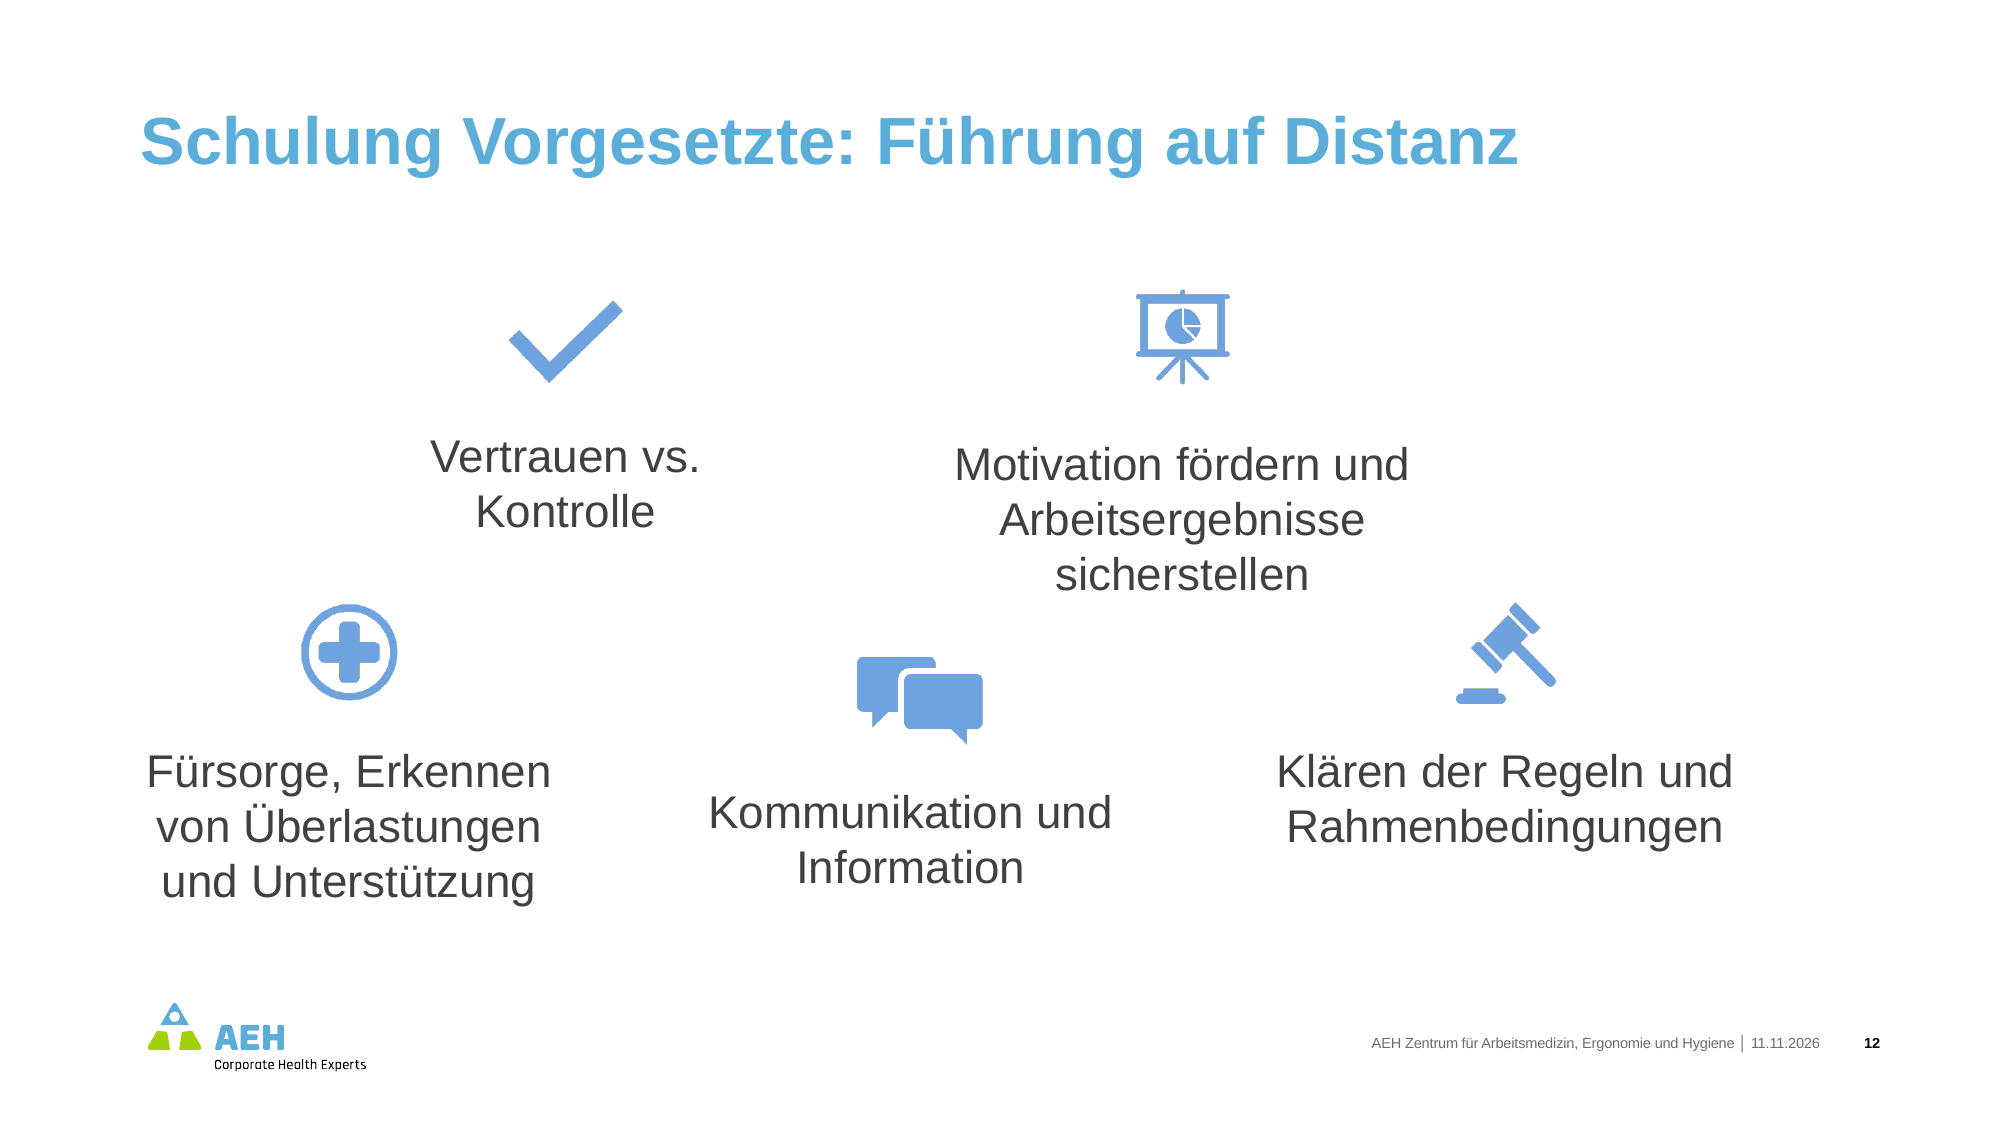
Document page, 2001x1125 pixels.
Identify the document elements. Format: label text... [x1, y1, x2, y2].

text_box Fürsorge, Erkennen von Überlastungen und Unterstützung [118, 734, 580, 933]
text_box [286, 589, 412, 715]
text_box Klären der Regeln und Rahmenbedingungen [1241, 734, 1769, 875]
picture [844, 625, 995, 776]
text_box [1122, 273, 1244, 399]
text_box [1444, 590, 1566, 716]
text_box Kommunikation und Information [680, 775, 1142, 974]
text_box [505, 278, 627, 404]
list Vertrauen vs. Kontrolle [335, 419, 797, 560]
title Schulung Vorgesetzte: Führung auf Distanz [125, 89, 1886, 257]
text_box Motivation fördern und Arbeitsergebnisse sicherstellen [906, 427, 1460, 595]
